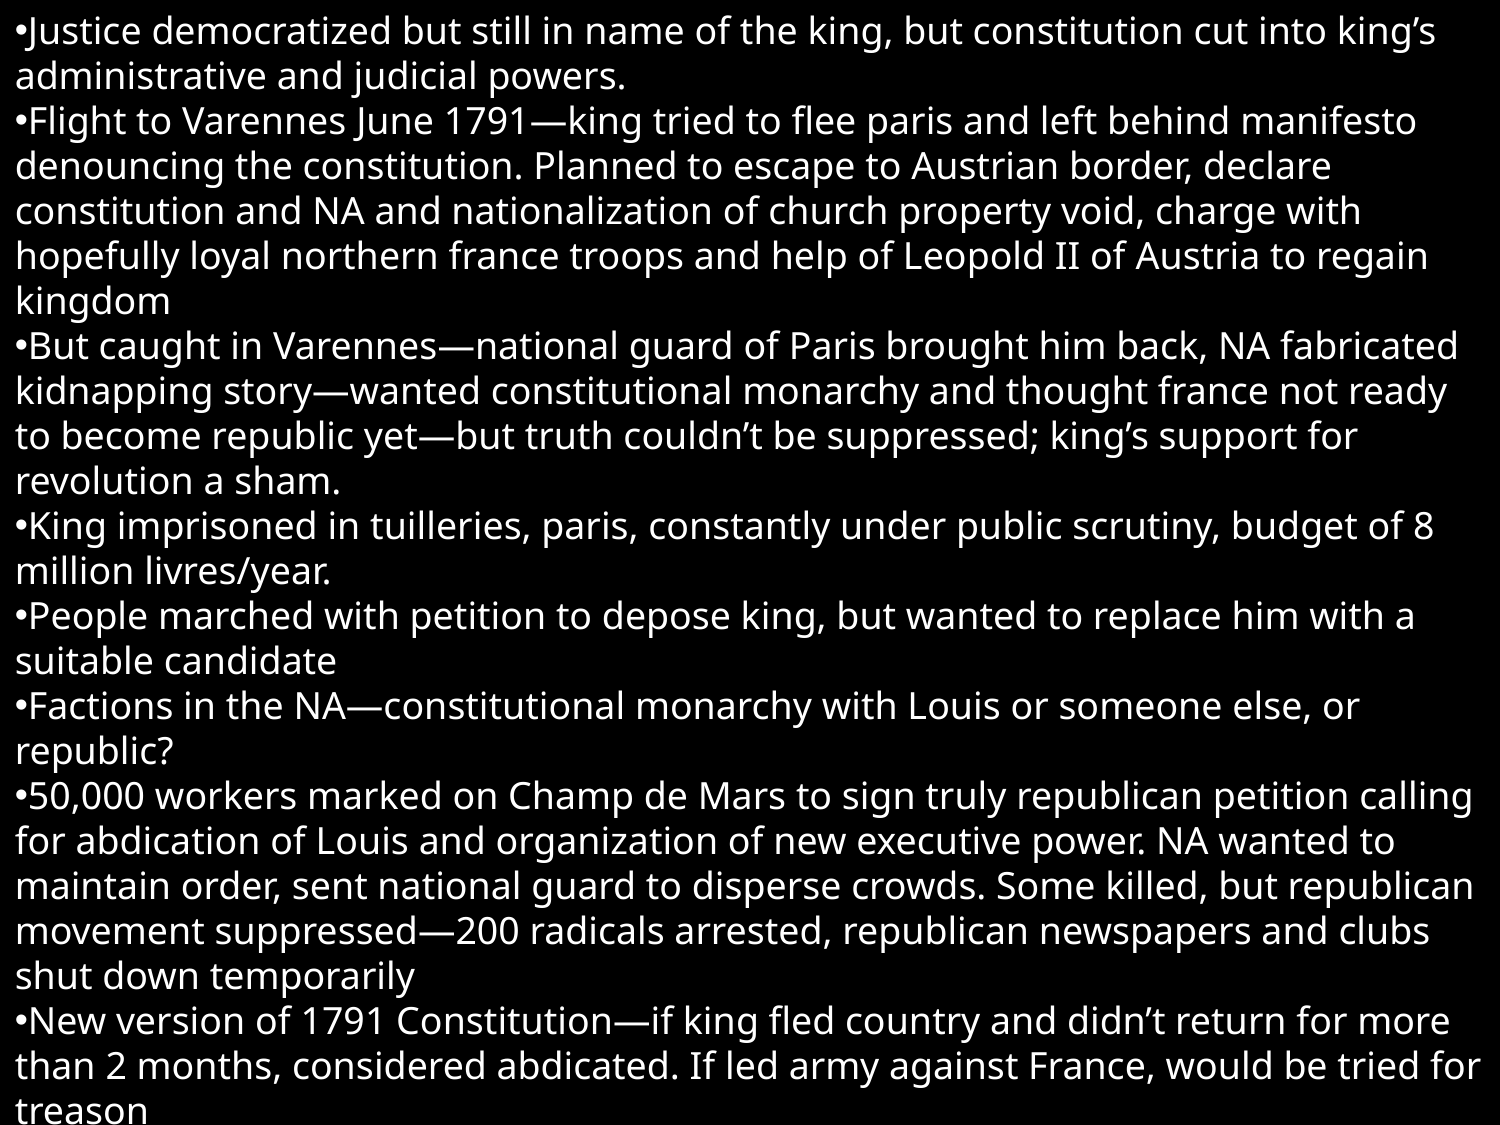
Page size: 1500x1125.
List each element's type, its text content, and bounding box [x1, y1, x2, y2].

text_box Justice democratized but still in name of the king, but constitution cut into king’s administrative and judicial powers. Flight to Varennes June 1791—king tried to flee paris and left behind manifesto denouncing the constitution. Planned to escape to Austrian border, declare constitution and NA and nationalization of church property void, charge with hopefully loyal northern france troops and help of Leopold II of Austria to regain kingdom But caught in Varennes—national guard of Paris brought him back, NA fabricated kidnapping story—wanted constitutional monarchy and thought france not ready to become republic yet—but truth couldn’t be suppressed; king’s support for revolution a sham. King imprisoned in tuilleries, paris, constantly under public scrutiny, budget of 8 million livres/year. People marched with petition to depose king, but wanted to replace him with a suitable candidate Factions in the NA—constitutional monarchy with Louis or someone else, or republic? 50,000 workers marked on Champ de Mars to sign truly republican petition calling for abdication of Louis and organization of new executive power. NA wanted to maintain order, sent national guard to disperse crowds. Some killed, but republican movement suppressed—200 radicals arrested, republican newspapers and clubs shut down temporarily New version of 1791 Constitution—if king fled country and didn’t return for more than 2 months, considered abdicated. If led army against France, would be tried for treason Unicameral legislative assembly, not summoned or dissolved by king, but he could prolong sessions. LA would have total authority over taxation, no royal sanction required, veto could be overridden. [0, 0, 1500, 1125]
